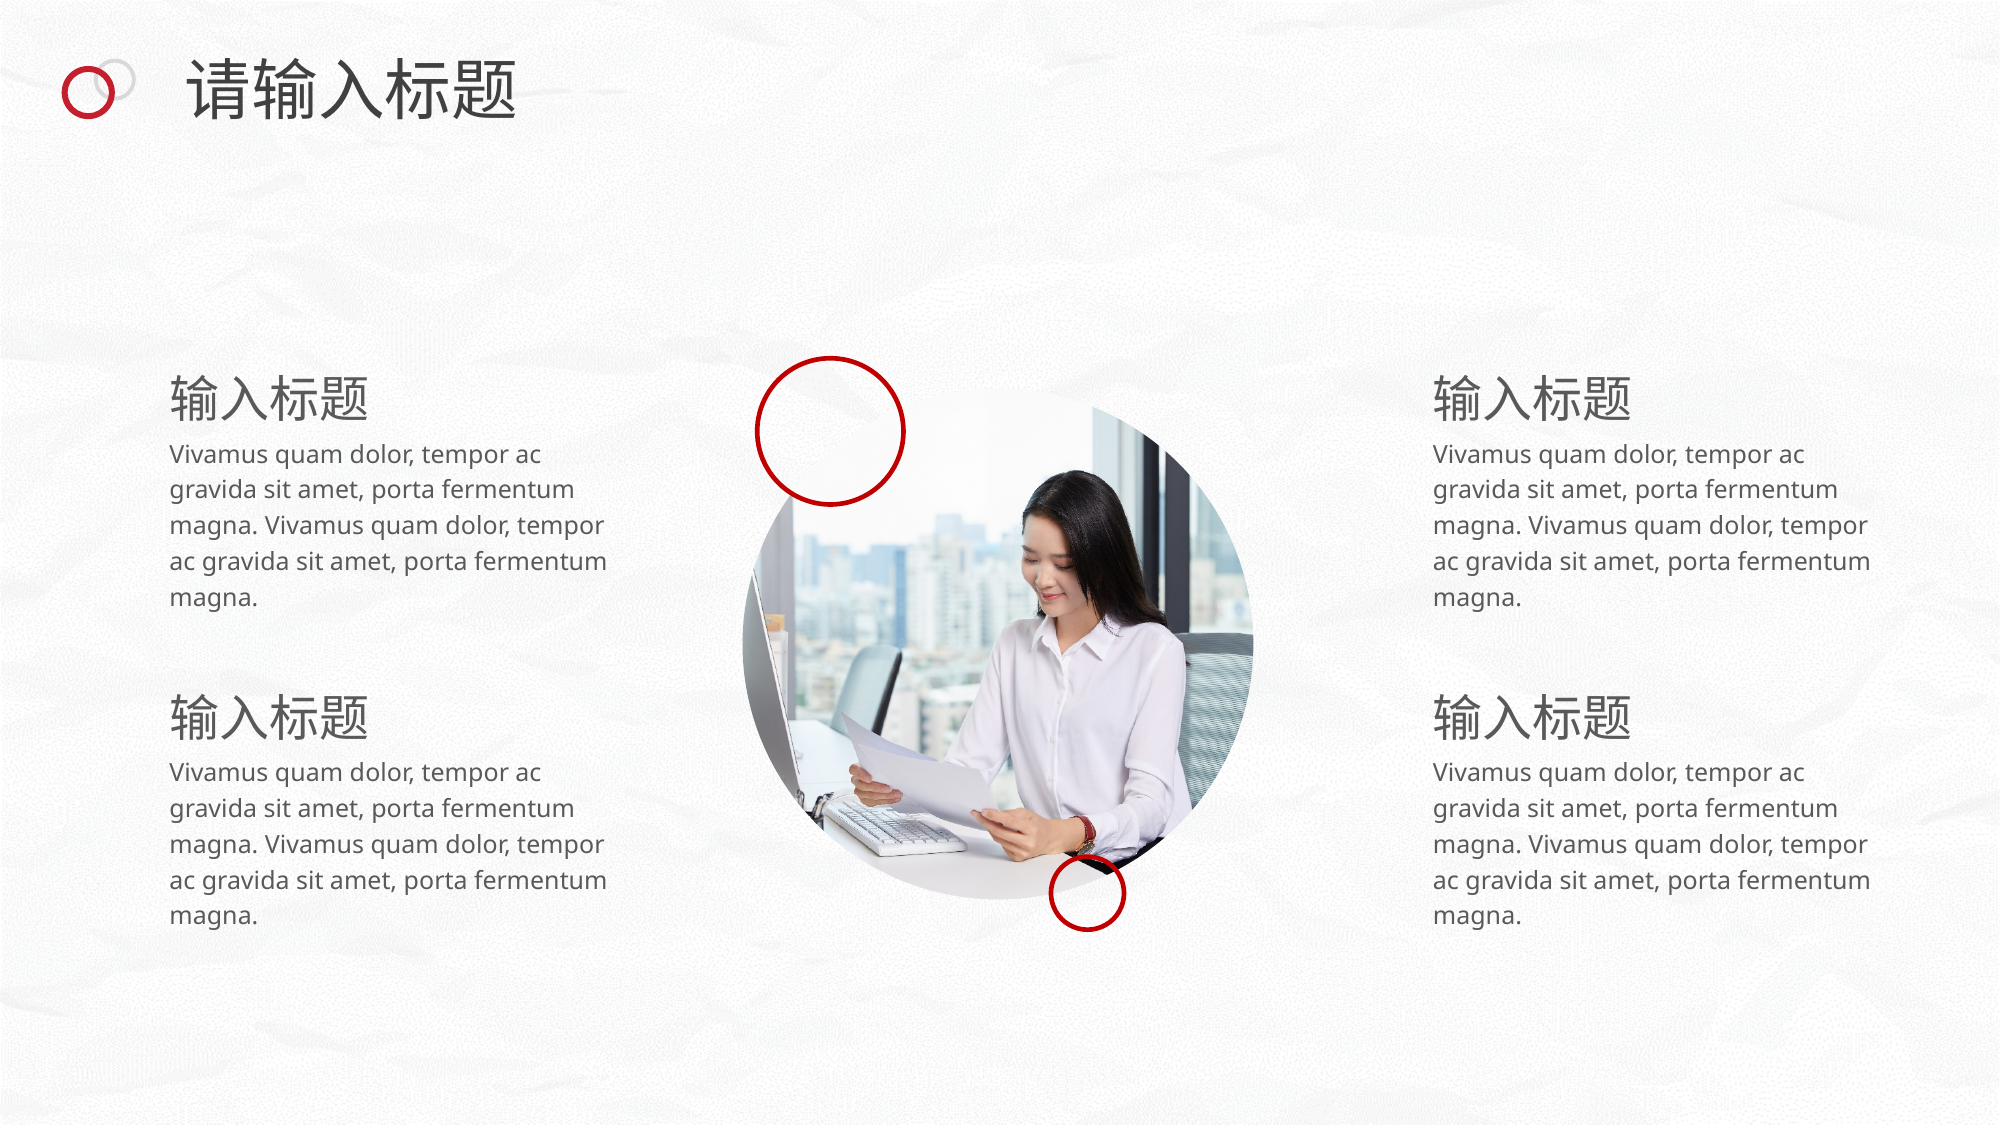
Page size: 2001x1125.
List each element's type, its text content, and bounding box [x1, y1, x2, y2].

text_box 输入标题 [1418, 348, 1914, 424]
text_box 输入标题 [154, 348, 651, 424]
text_box Vivamus quam dolor, tempor ac gravida sit amet, porta fermentum magna. Vivamus quam dolor, tempor ac gravida sit amet, porta fermentum magna. [154, 743, 651, 938]
text_box 请输入标题 [169, 40, 534, 136]
picture [742, 388, 1254, 900]
text_box 输入标题 [1418, 666, 1914, 743]
text_box Vivamus quam dolor, tempor ac gravida sit amet, porta fermentum magna. Vivamus quam dolor, tempor ac gravida sit amet, porta fermentum magna. [1418, 743, 1914, 938]
text_box [1050, 900, 1125, 931]
text_box Vivamus quam dolor, tempor ac gravida sit amet, porta fermentum magna. Vivamus quam dolor, tempor ac gravida sit amet, porta fermentum magna. [1418, 424, 1914, 619]
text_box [0, 0, 2000, 1125]
text_box 输入标题 [154, 666, 651, 743]
text_box [770, 357, 891, 388]
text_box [61, 58, 136, 120]
text_box Vivamus quam dolor, tempor ac gravida sit amet, porta fermentum magna. Vivamus quam dolor, tempor ac gravida sit amet, porta fermentum magna. [154, 424, 651, 619]
